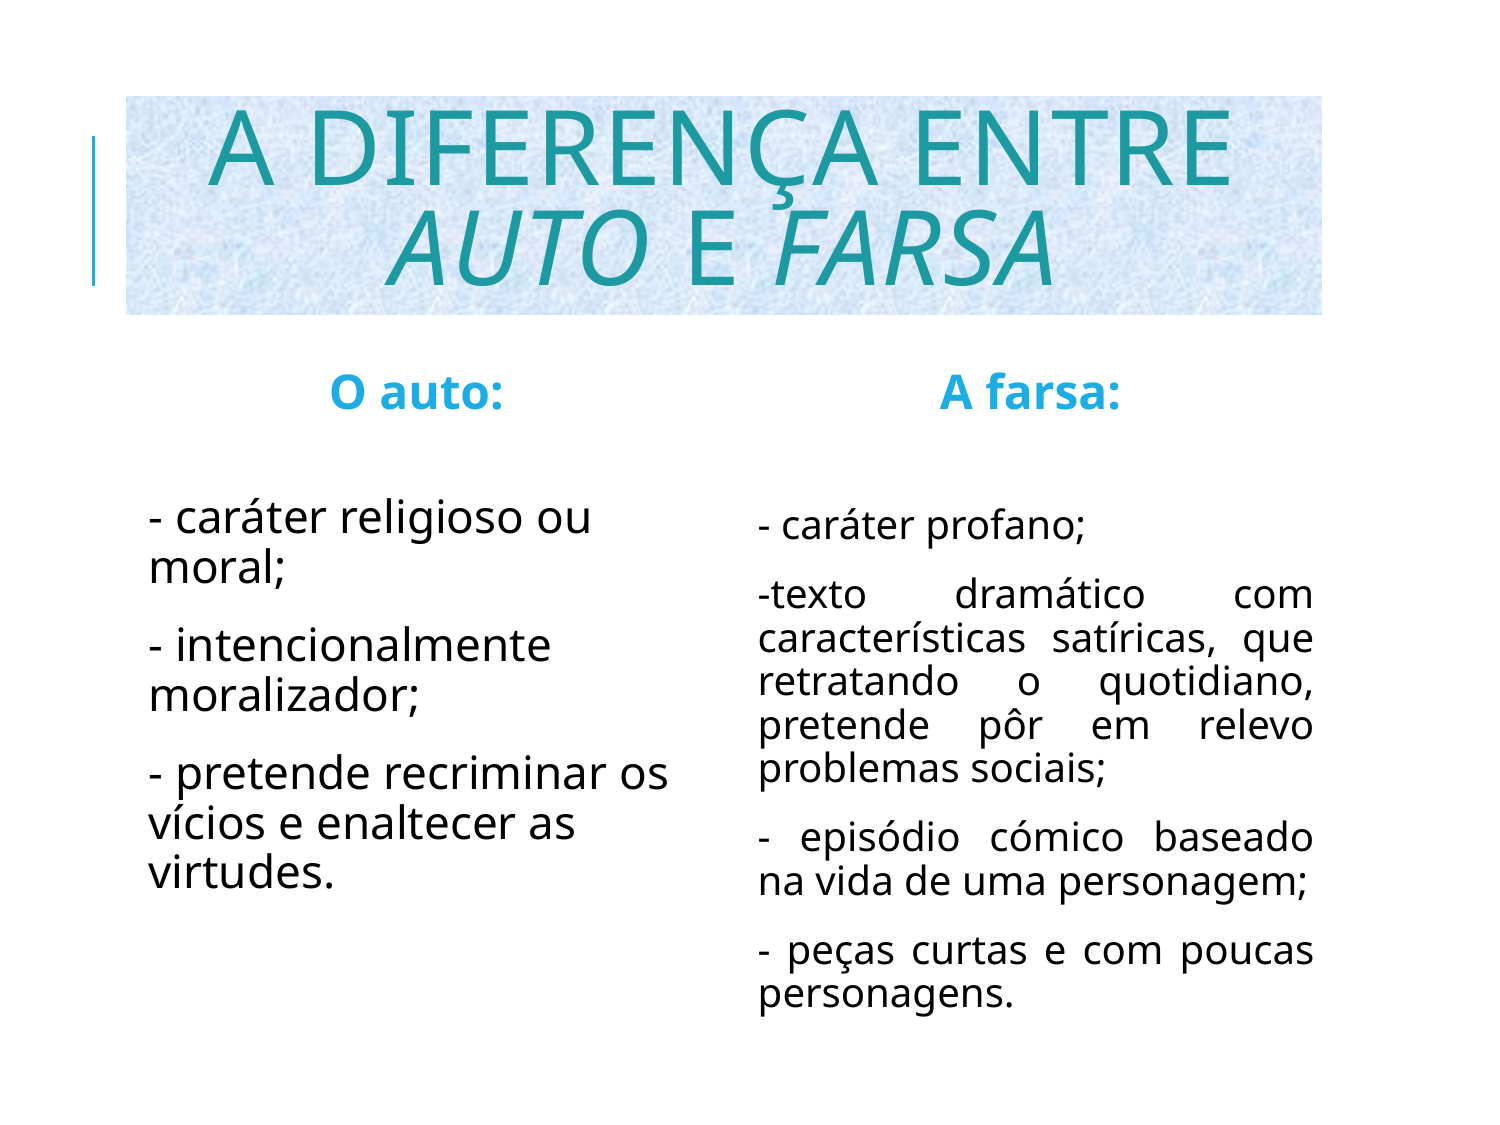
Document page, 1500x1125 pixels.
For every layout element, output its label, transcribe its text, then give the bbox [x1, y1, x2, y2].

list A farsa: [738, 326, 1324, 462]
list - caráter profano; -texto dramático com características satíricas, que retratando o quotidiano, pretende pôr em relevo problemas sociais; - episódio cómico baseado na vida de uma personagem; - peças curtas e com poucas personagens. [737, 486, 1323, 1035]
list - caráter religioso ou moral; - intencionalmente moralizador; - pretende recriminar os vícios e enaltecer as virtudes. [126, 486, 711, 1035]
title A diferença entre auto e farsa [126, 96, 1322, 315]
list O auto: [123, 326, 709, 462]
